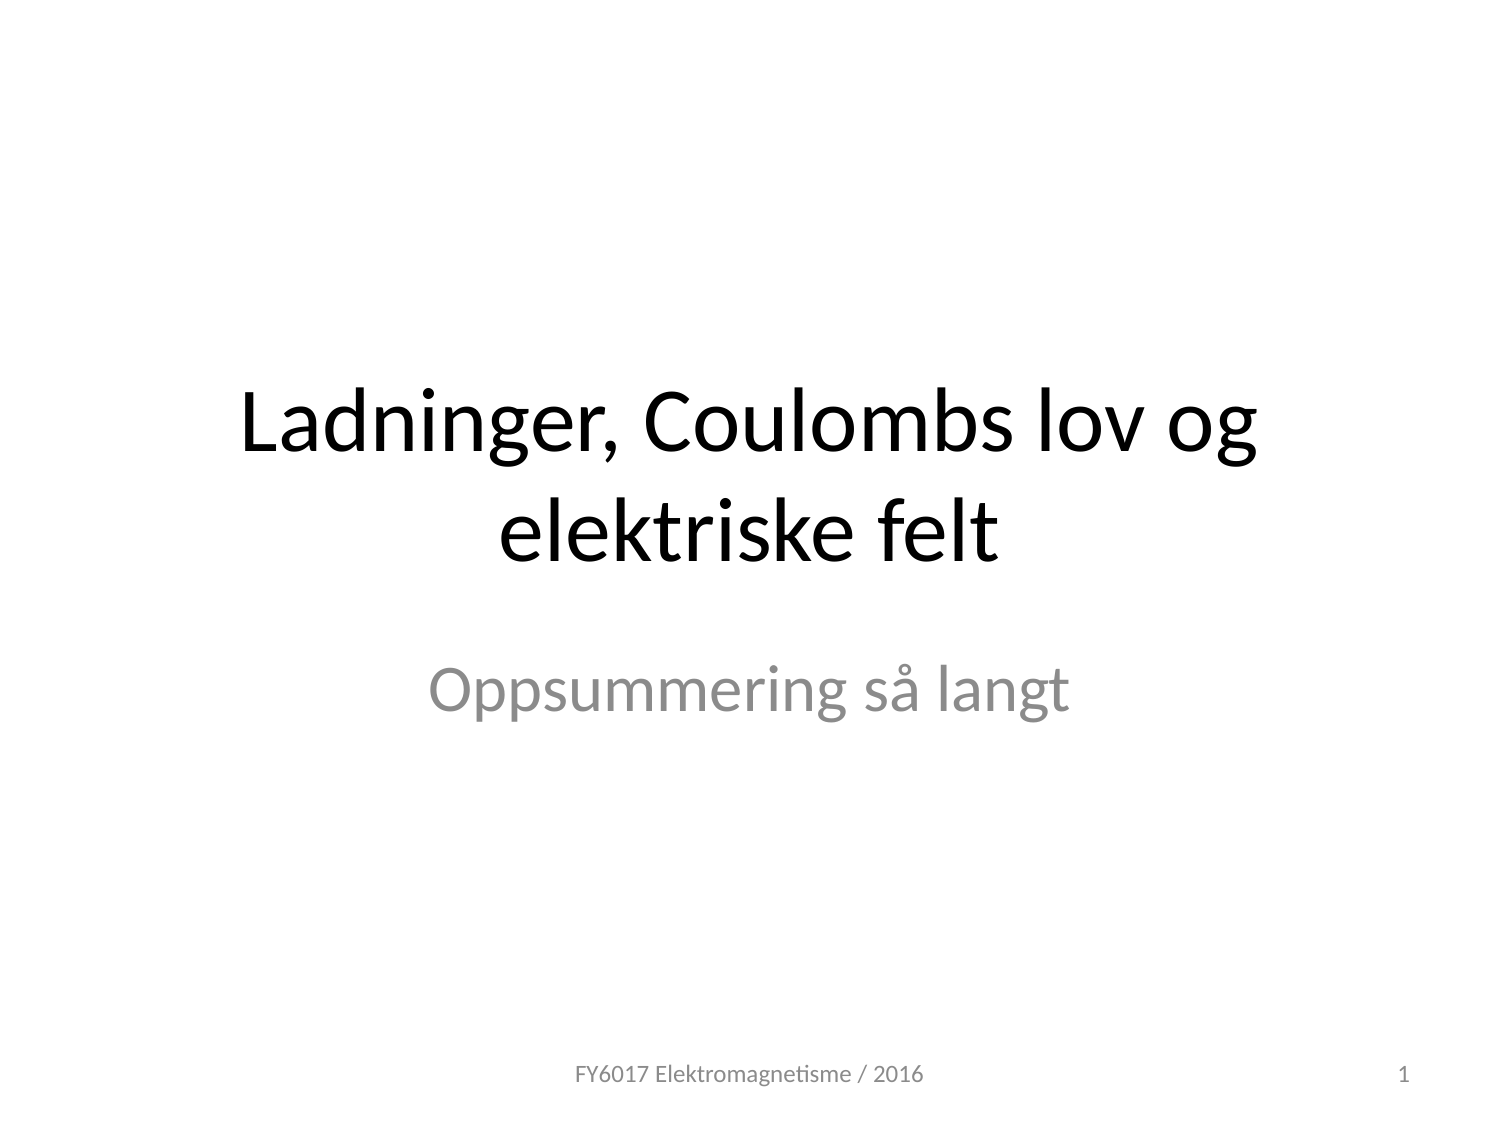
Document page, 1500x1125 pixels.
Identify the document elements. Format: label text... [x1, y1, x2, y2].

subtitle Oppsummering så langt [225, 637, 1275, 925]
footer FY6017 Elektromagnetisme / 2016 [512, 1042, 988, 1103]
slide_number 1 [1074, 1042, 1425, 1103]
title Ladninger, Coulombs lov og elektriske felt [112, 349, 1388, 591]
